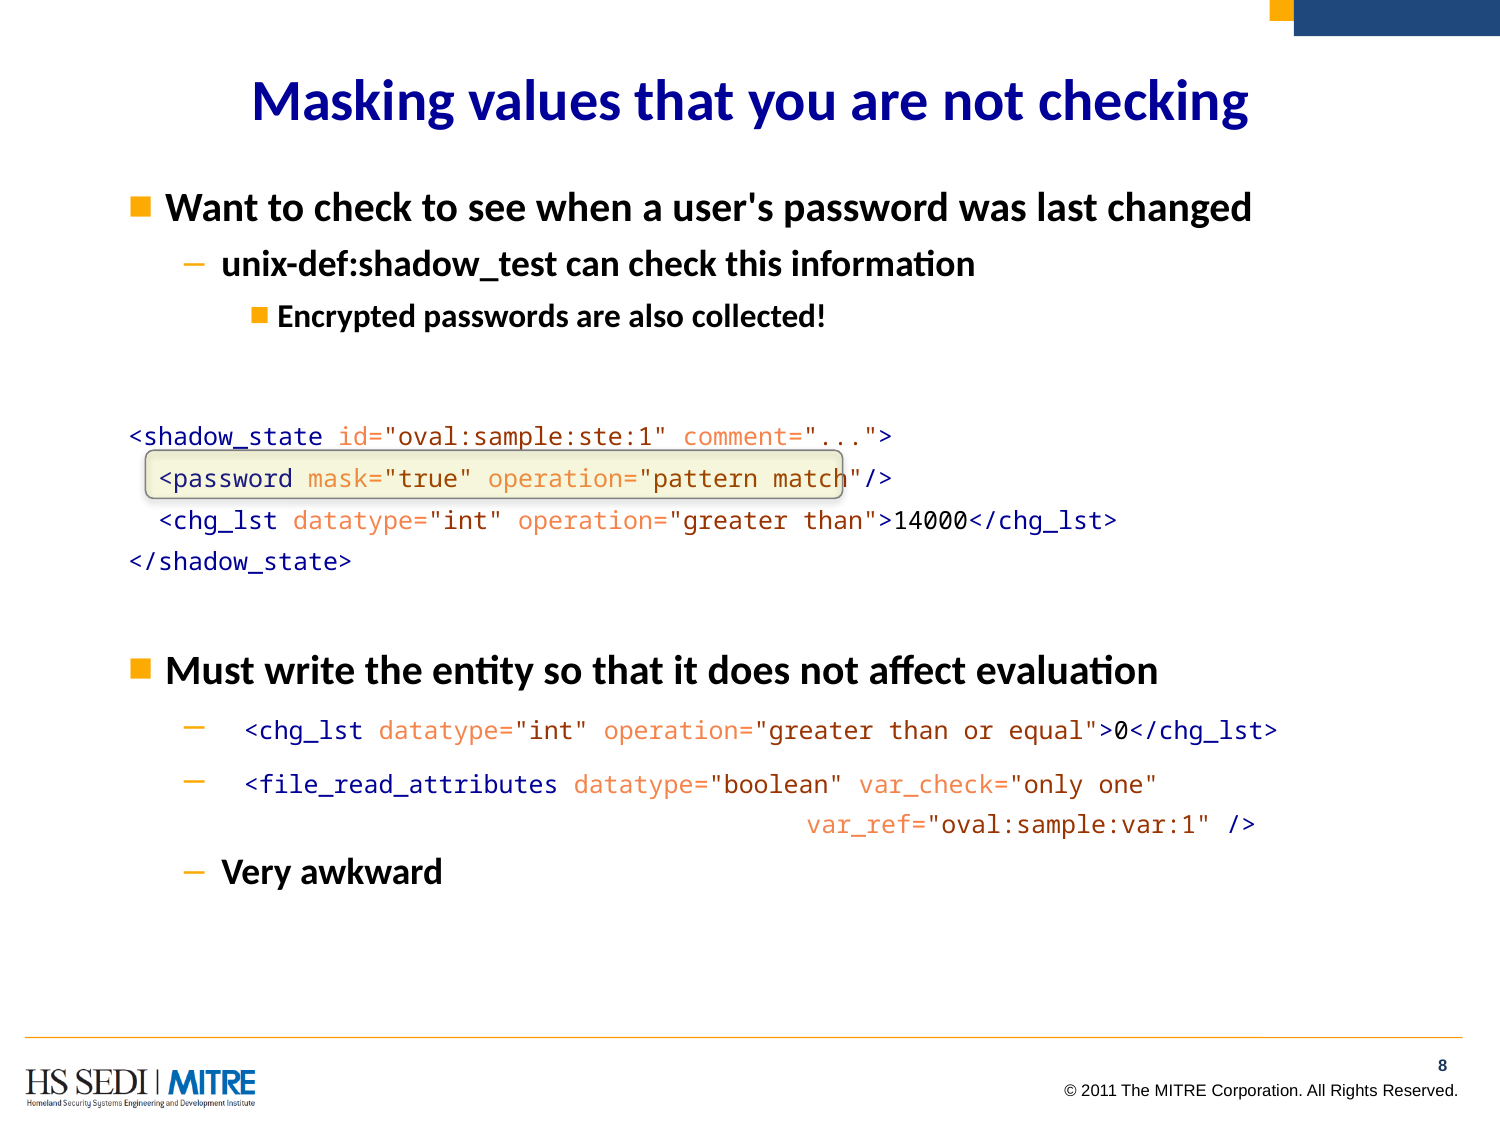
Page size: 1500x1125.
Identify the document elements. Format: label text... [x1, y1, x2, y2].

list Want to check to see when a user's password was last changed unix-def:shadow_test can check this information Encrypted passwords are also collected! <shadow_state id="oval:sample:ste:1" comment="..."> <password mask="true" operation="pattern match"/> <chg_lst datatype="int" operation="greater than">14000</chg_lst> </shadow_state> Must write the entity so that it does not affect evaluation <chg_lst datatype="int" operation="greater than or equal">0</chg_lst> <file_read_attributes datatype="boolean" var_check="only one" var_ref="oval:sample:var:1" /> Very awkward [112, 180, 1387, 1024]
slide_number 7 [1374, 1049, 1463, 1076]
picture [20, 1058, 271, 1122]
text_box [144, 449, 844, 500]
title Masking values that you are not checking [43, 62, 1457, 151]
